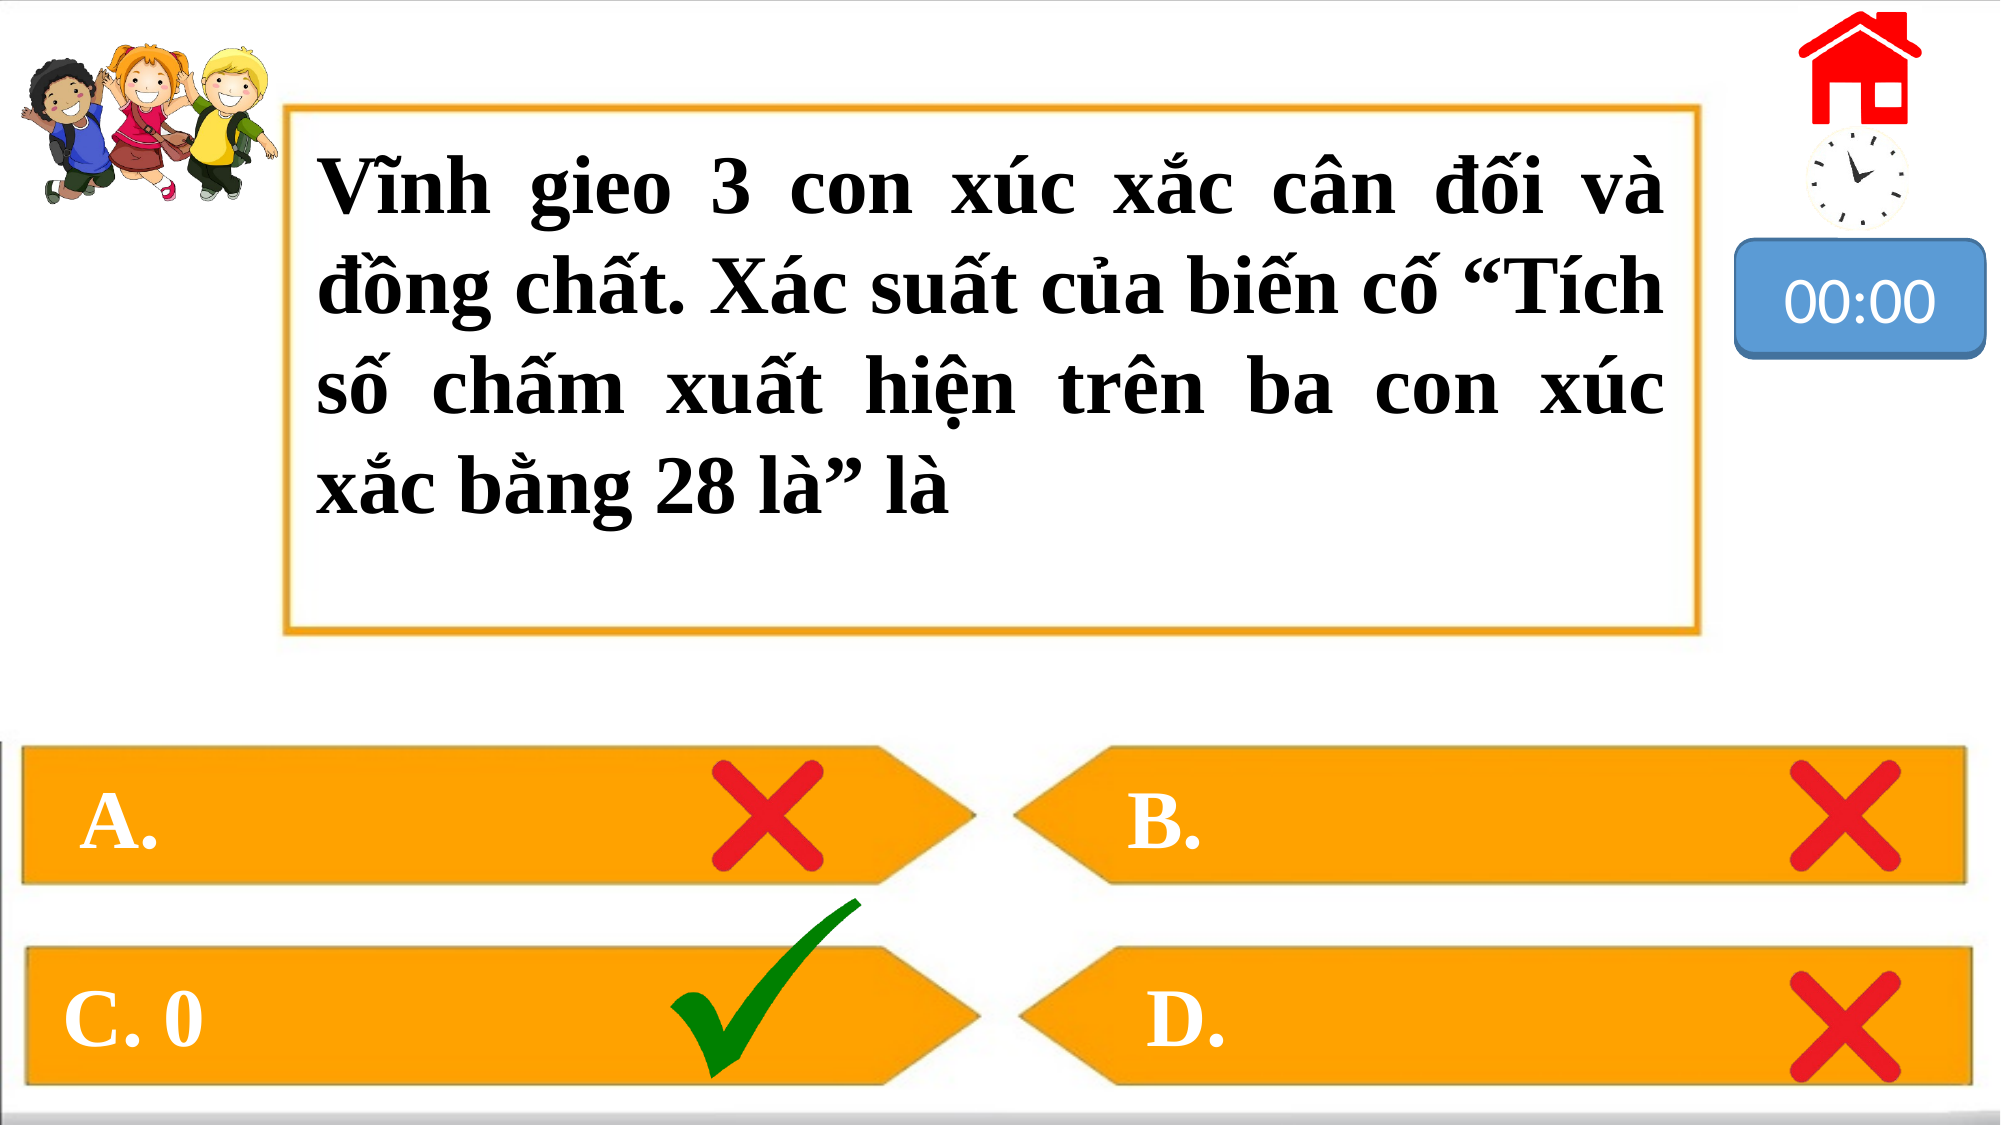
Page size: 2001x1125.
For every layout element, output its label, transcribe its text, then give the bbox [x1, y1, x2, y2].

picture [0, 0, 2001, 1125]
text_box Vĩnh gieo 3 con xúc xắc cân đối và đồng chất. Xác suất của biến cố “Tích số chấm xuất hiện trên ba con xúc xắc bằng 28 là” là [301, 122, 1682, 538]
text_box C. 0 [47, 955, 655, 1071]
text_box 00:00 [1734, 239, 1987, 354]
